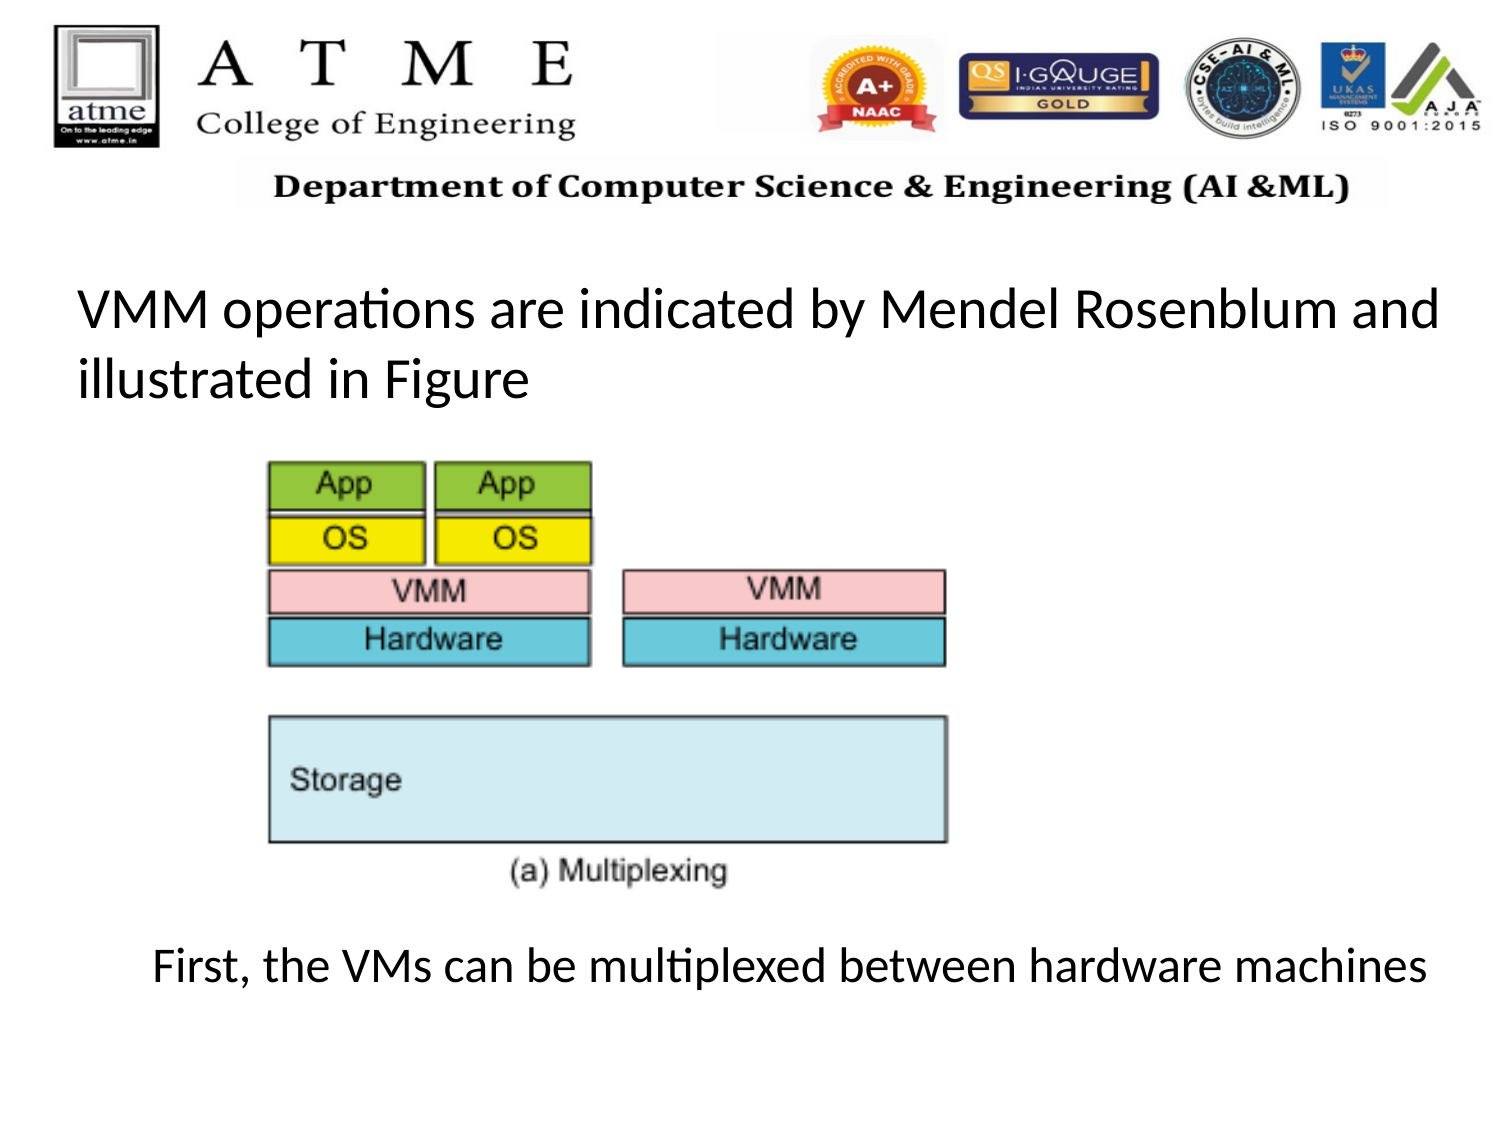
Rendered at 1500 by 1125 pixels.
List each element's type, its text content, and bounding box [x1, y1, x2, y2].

picture [24, 0, 1500, 226]
text_box First, the VMs can be multiplexed between hardware machines [137, 924, 1450, 1000]
picture [249, 424, 953, 897]
text_box VMM operations are indicated by Mendel Rosenblum and illustrated in Figure [62, 262, 1463, 418]
